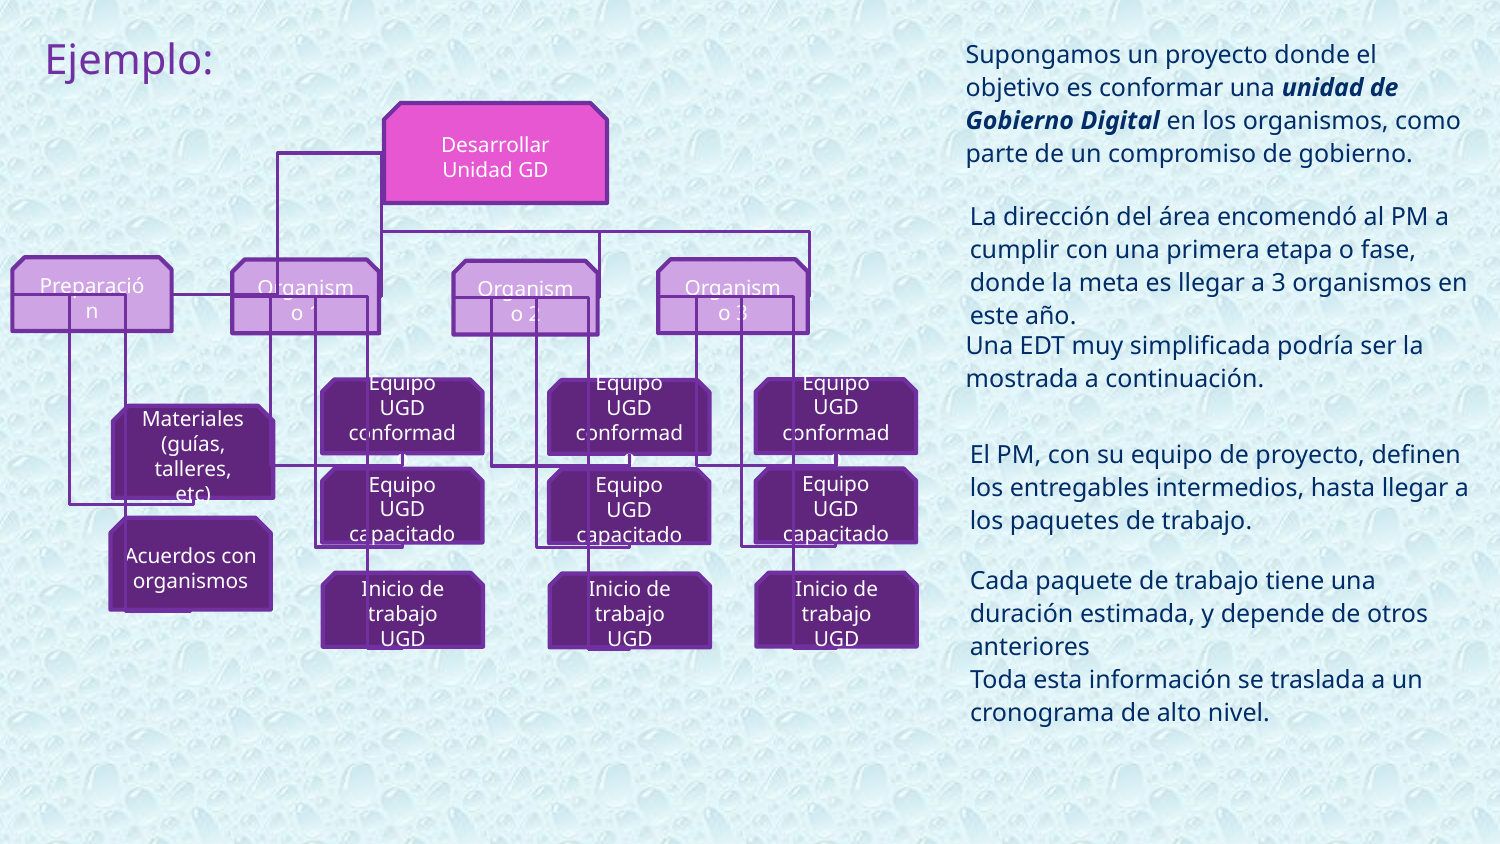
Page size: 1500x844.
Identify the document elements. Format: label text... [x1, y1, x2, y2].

text_box Una EDT muy simplificada podría ser la mostrada a continuación. [950, 319, 1484, 400]
text_box Toda esta información se traslada a un cronograma de alto nivel. [955, 653, 1488, 734]
title Ejemplo: [29, 22, 231, 94]
text_box Cada paquete de trabajo tiene una duración estimada, y depende de otros anteriores [954, 554, 1488, 668]
text_box La dirección del área encomendó al PM a cumplir con una primera etapa o fase, donde la meta es llegar a 3 organismos en este año. [954, 190, 1500, 337]
text_box Supongamos un proyecto donde el objetivo es conformar una unidad de Gobierno Digital en los organismos, como parte de un compromiso de gobierno. [950, 28, 1484, 175]
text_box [12, 102, 917, 648]
text_box El PM, con su equipo de proyecto, definen los entregables intermedios, hasta llegar a los paquetes de trabajo. [954, 428, 1488, 543]
